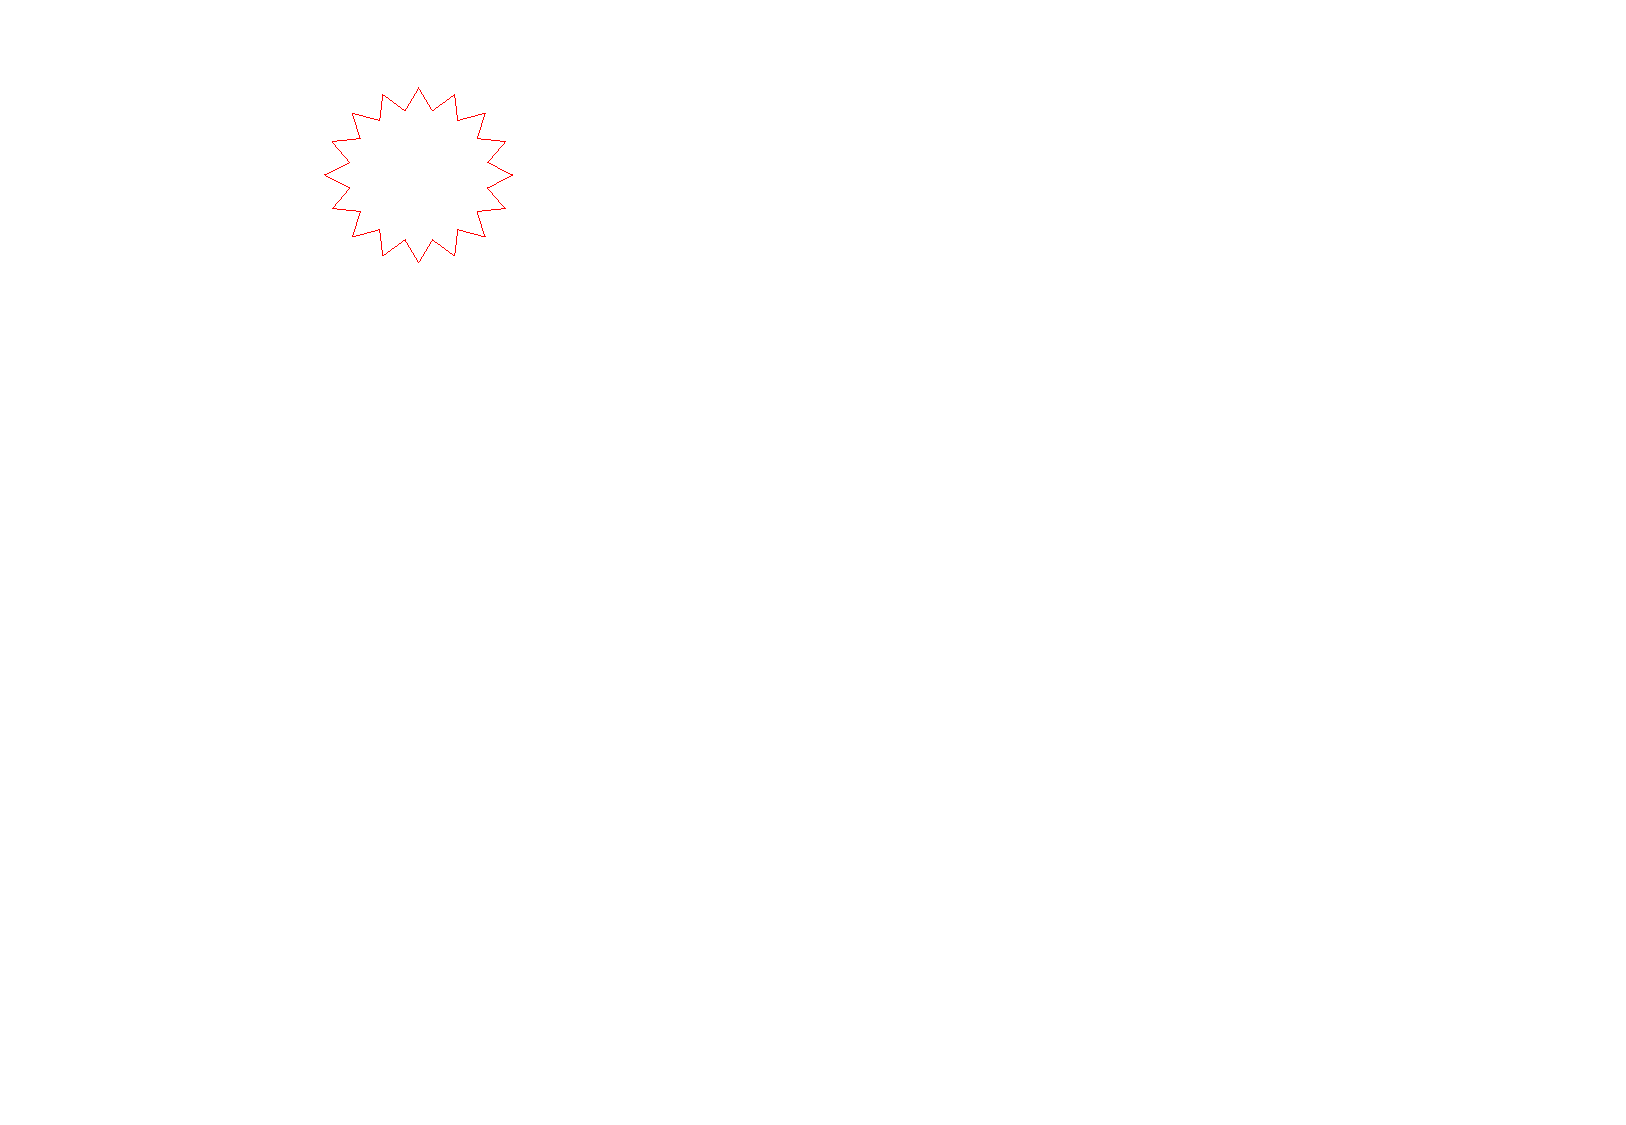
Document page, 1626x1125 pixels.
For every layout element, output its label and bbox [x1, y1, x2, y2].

text_box [324, 87, 513, 263]
